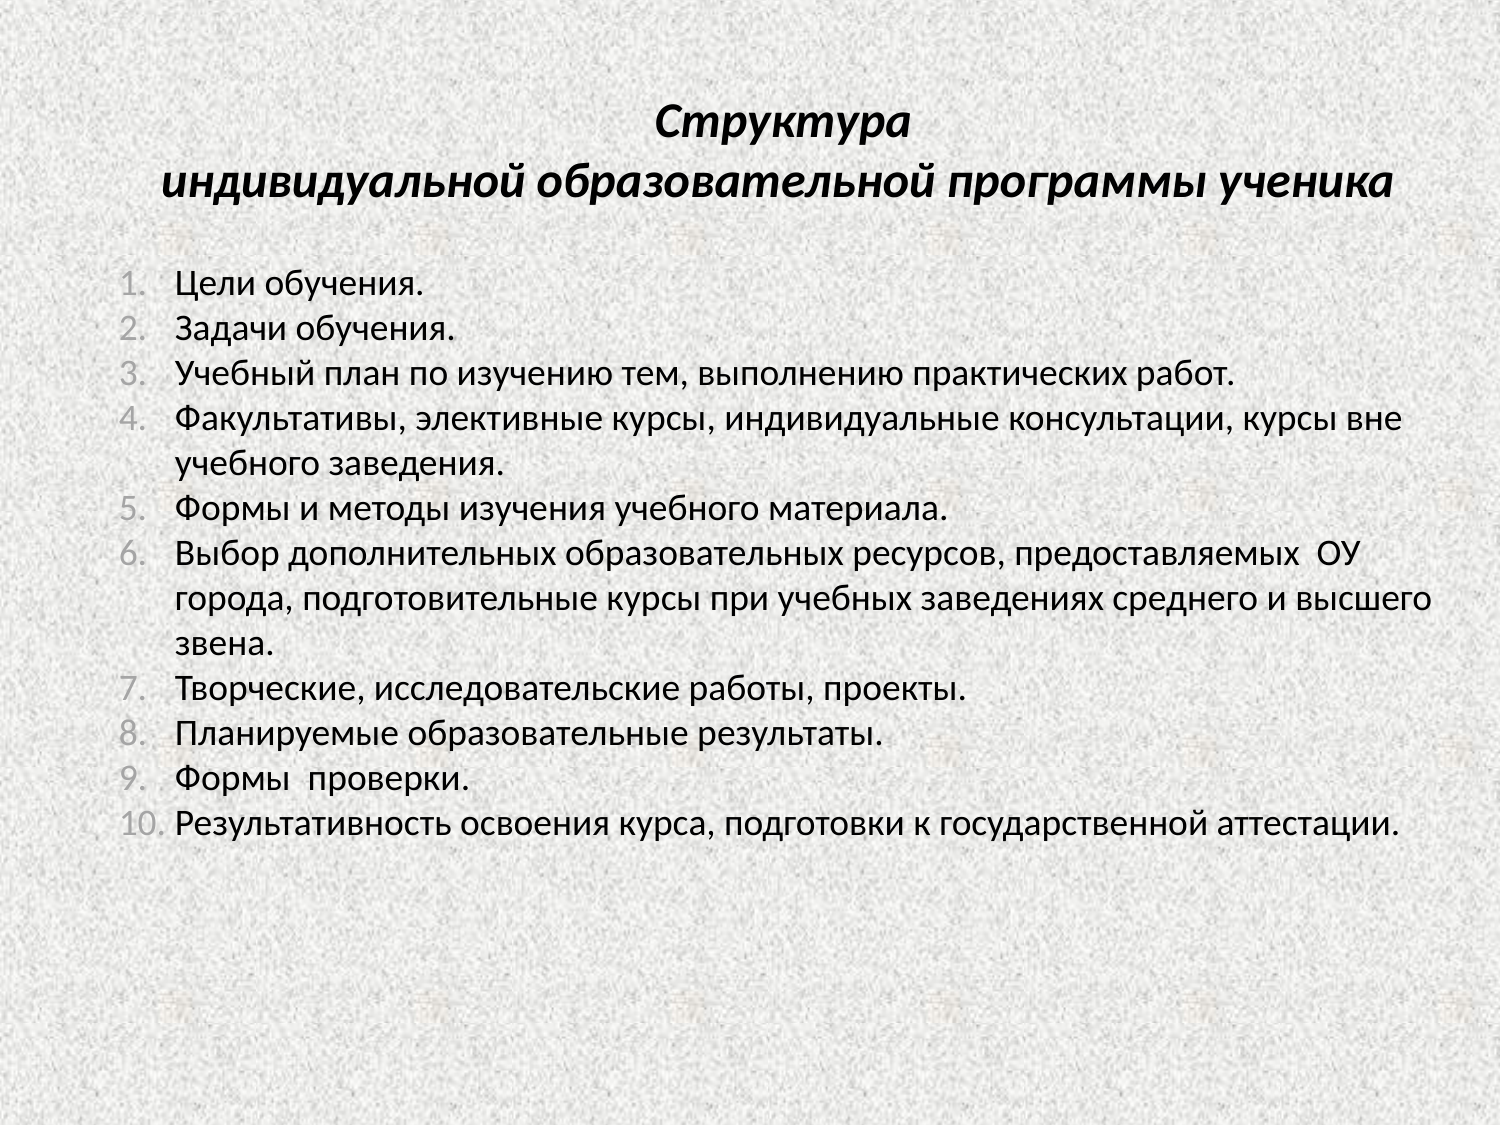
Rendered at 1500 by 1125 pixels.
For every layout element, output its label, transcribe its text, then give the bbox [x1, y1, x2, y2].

text_box Структура индивидуальной образовательной программы ученика Цели обучения. Задачи обучения. Учебный план по изучению тем, выполнению практических работ. Факультативы, элективные курсы, индивидуальные консультации, курсы вне учебного заведения. Формы и методы изучения учебного материала. Выбор дополнительных образовательных ресурсов, предоставляемых ОУ города, подготовительные курсы при учебных заведениях среднего и высшего звена. Творческие, исследовательские работы, проекты. Планируемые образовательные результаты. Формы проверки. Результативность освоения курса, подготовки к государственной аттестации. [43, 80, 1462, 851]
picture [0, 0, 1500, 1125]
